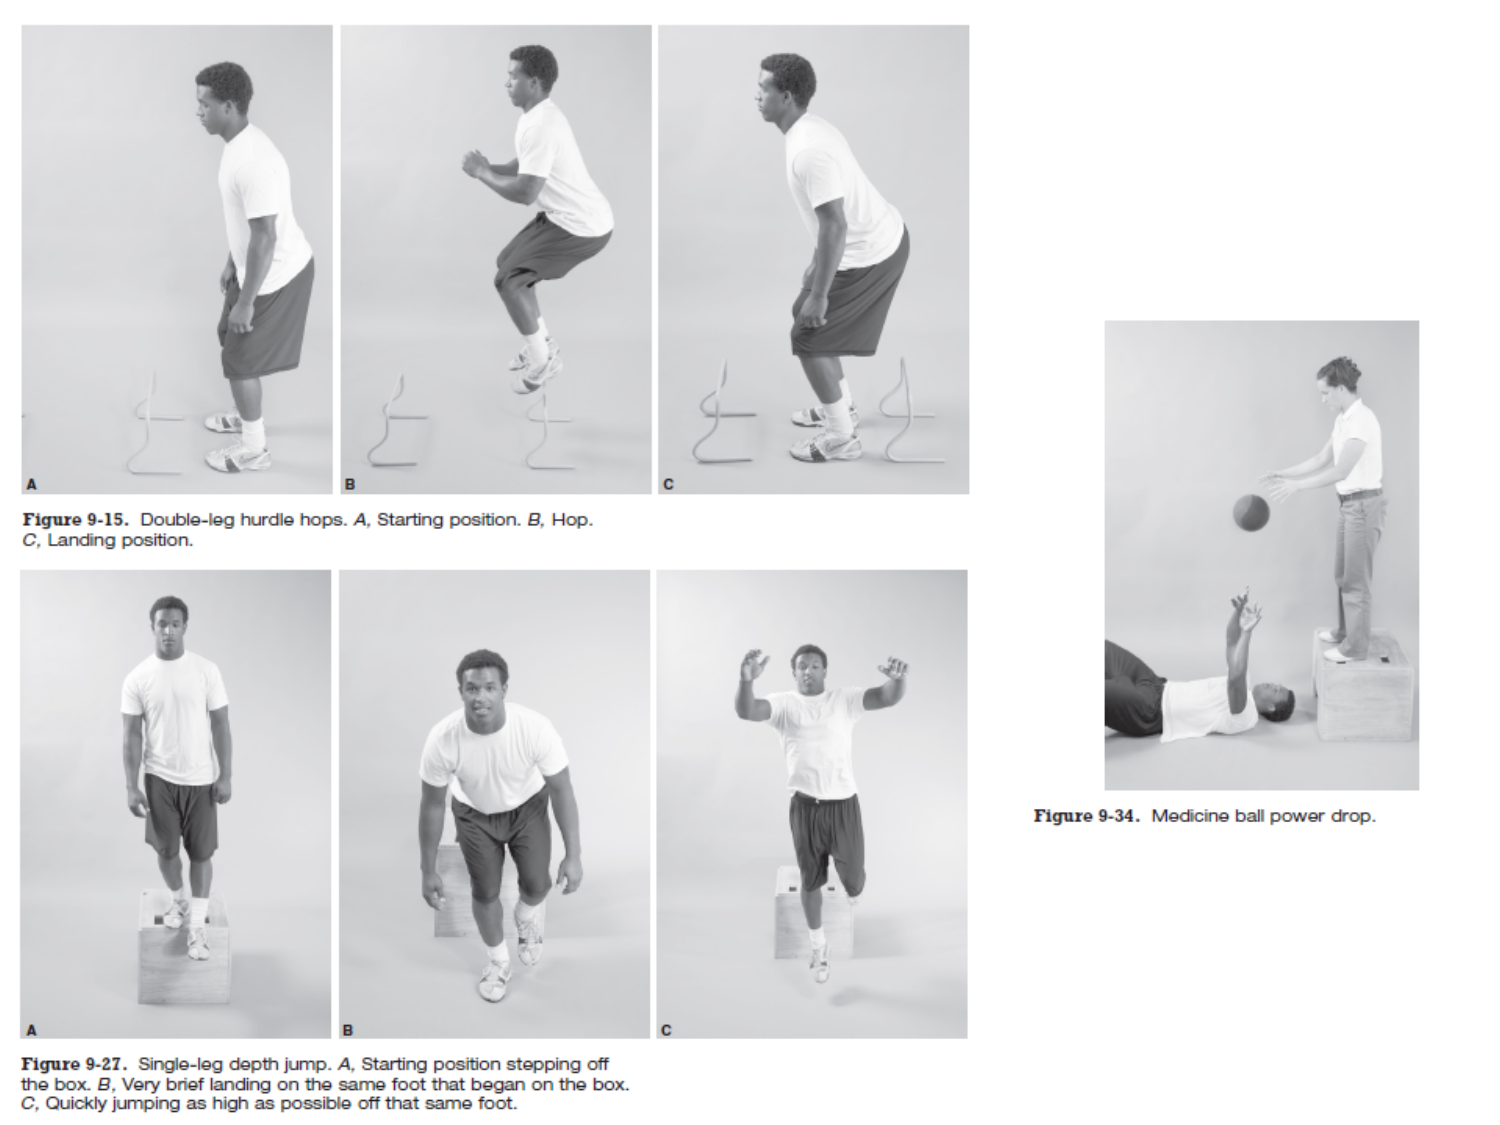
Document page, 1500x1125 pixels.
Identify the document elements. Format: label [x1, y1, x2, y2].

picture [1033, 302, 1444, 844]
picture [0, 18, 979, 554]
picture [0, 566, 971, 1125]
